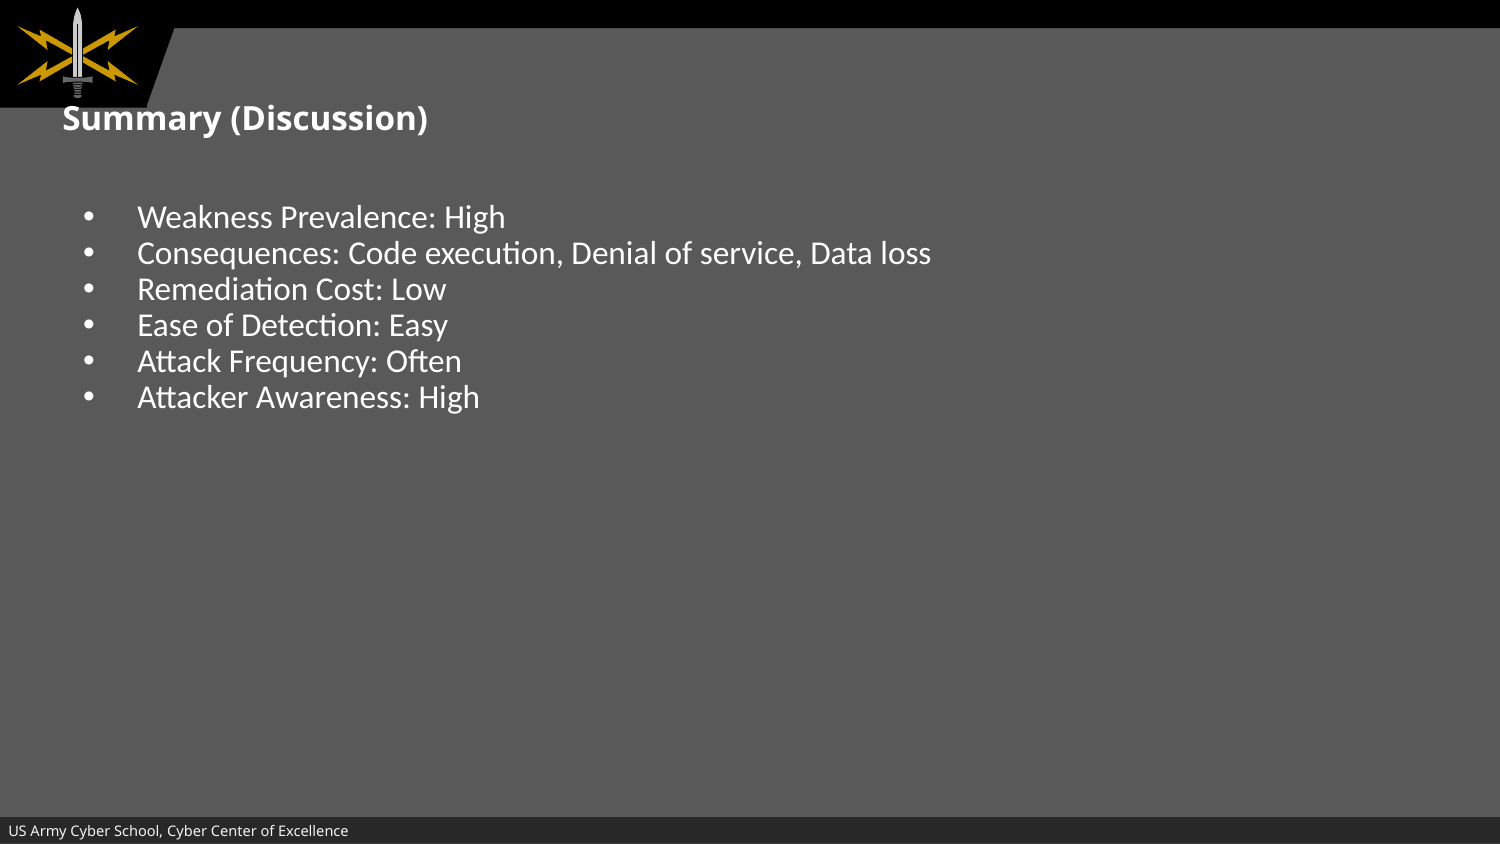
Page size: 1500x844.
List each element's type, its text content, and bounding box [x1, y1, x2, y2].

list Weakness Prevalence: High Consequences: Code execution, Denial of service, Data loss Remediation Cost: Low Ease of Detection: Easy Attack Frequency: Often Attacker Awareness: High [51, 189, 1449, 750]
picture [5, 3, 151, 102]
title Summary (Discussion) [51, 72, 1449, 167]
